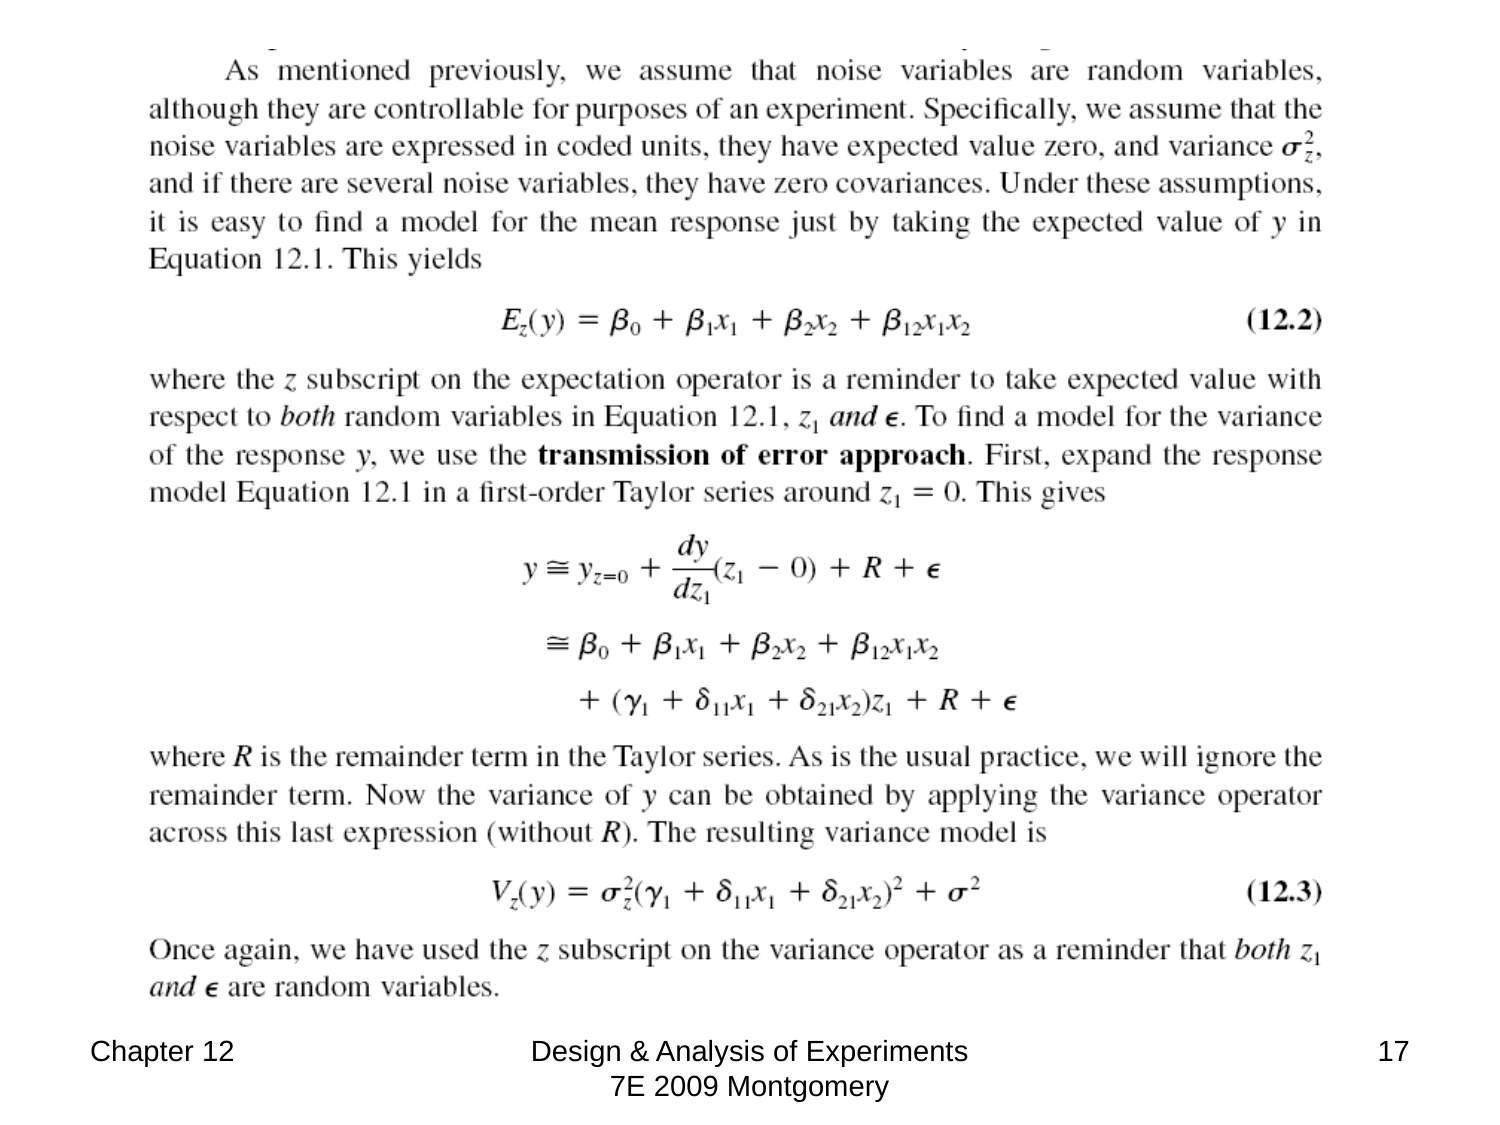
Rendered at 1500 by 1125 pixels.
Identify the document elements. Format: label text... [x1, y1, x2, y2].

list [116, 49, 1384, 1011]
footer Design & Analysis of Experiments 7E 2009 Montgomery [512, 1024, 988, 1103]
slide_number 17 [1074, 1024, 1426, 1103]
slide_number Chapter 12 [74, 1024, 426, 1103]
